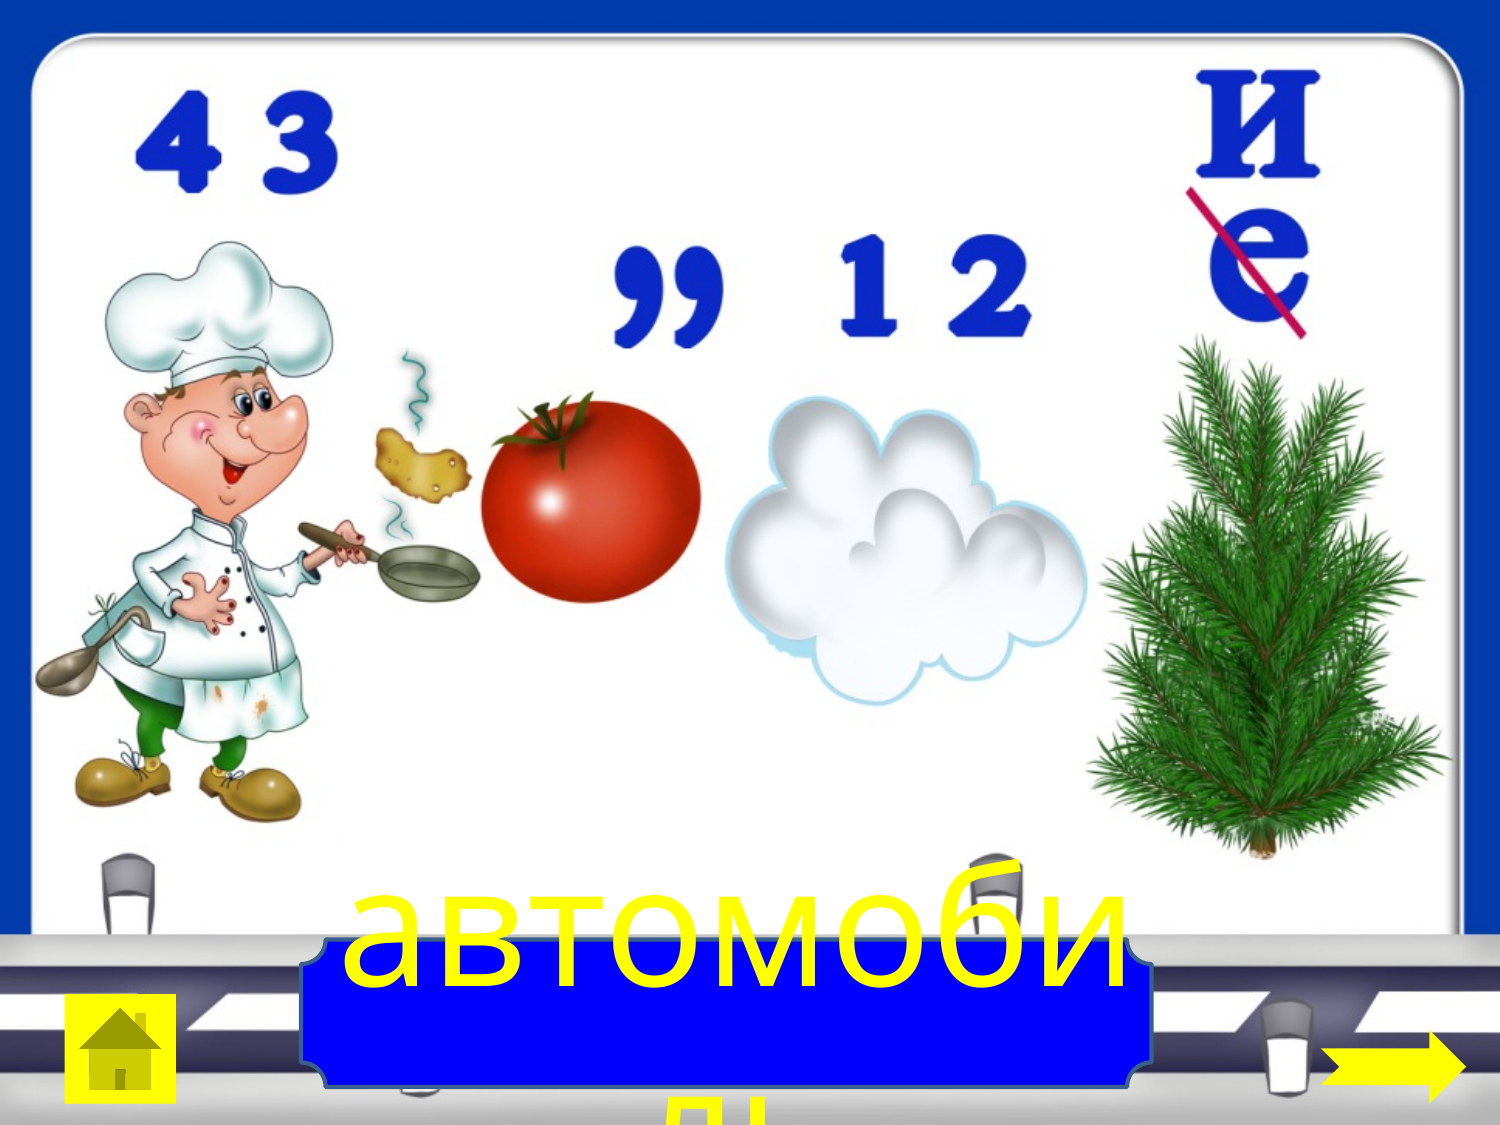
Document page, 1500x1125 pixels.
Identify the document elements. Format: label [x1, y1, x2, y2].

list [0, 0, 1500, 1125]
